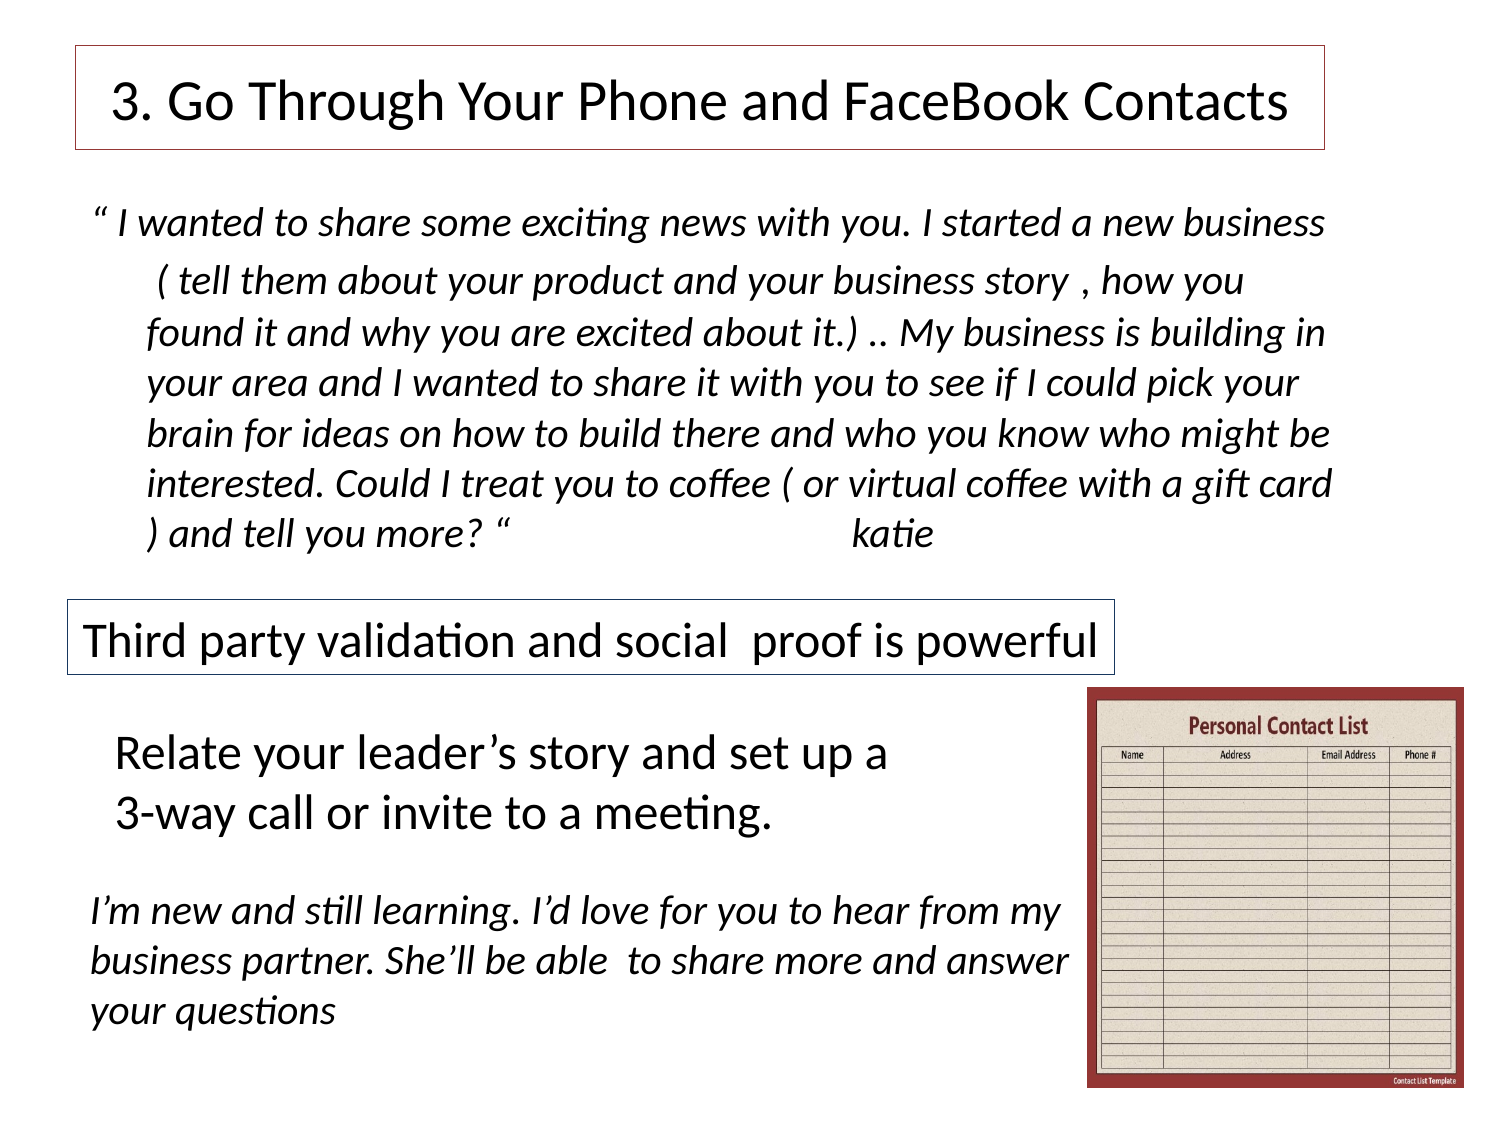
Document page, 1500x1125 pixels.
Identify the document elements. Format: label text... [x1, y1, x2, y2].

text_box Relate your leader’s story and set up a 3-way call or invite to a meeting. [99, 712, 919, 848]
text_box Third party validation and social proof is powerful [67, 599, 1115, 675]
text_box I’m new and still learning. I’d love for you to hear from my business partner. She’ll be able to share more and answer your questions [75, 875, 1082, 1040]
title 3. Go Through Your Phone and FaceBook Contacts [75, 45, 1325, 150]
picture [1087, 687, 1464, 1088]
list “ I wanted to share some exciting news with you. I started a new business ( tell them about your product and your business story , how you found it and why you are excited about it.) .. My business is building in your area and I wanted to share it with you to see if I could pick your brain for ideas on how to build there and who you know who might be interested. Could I treat you to coffee ( or virtual coffee with a gift card ) and tell you more? “ katie [75, 187, 1350, 600]
